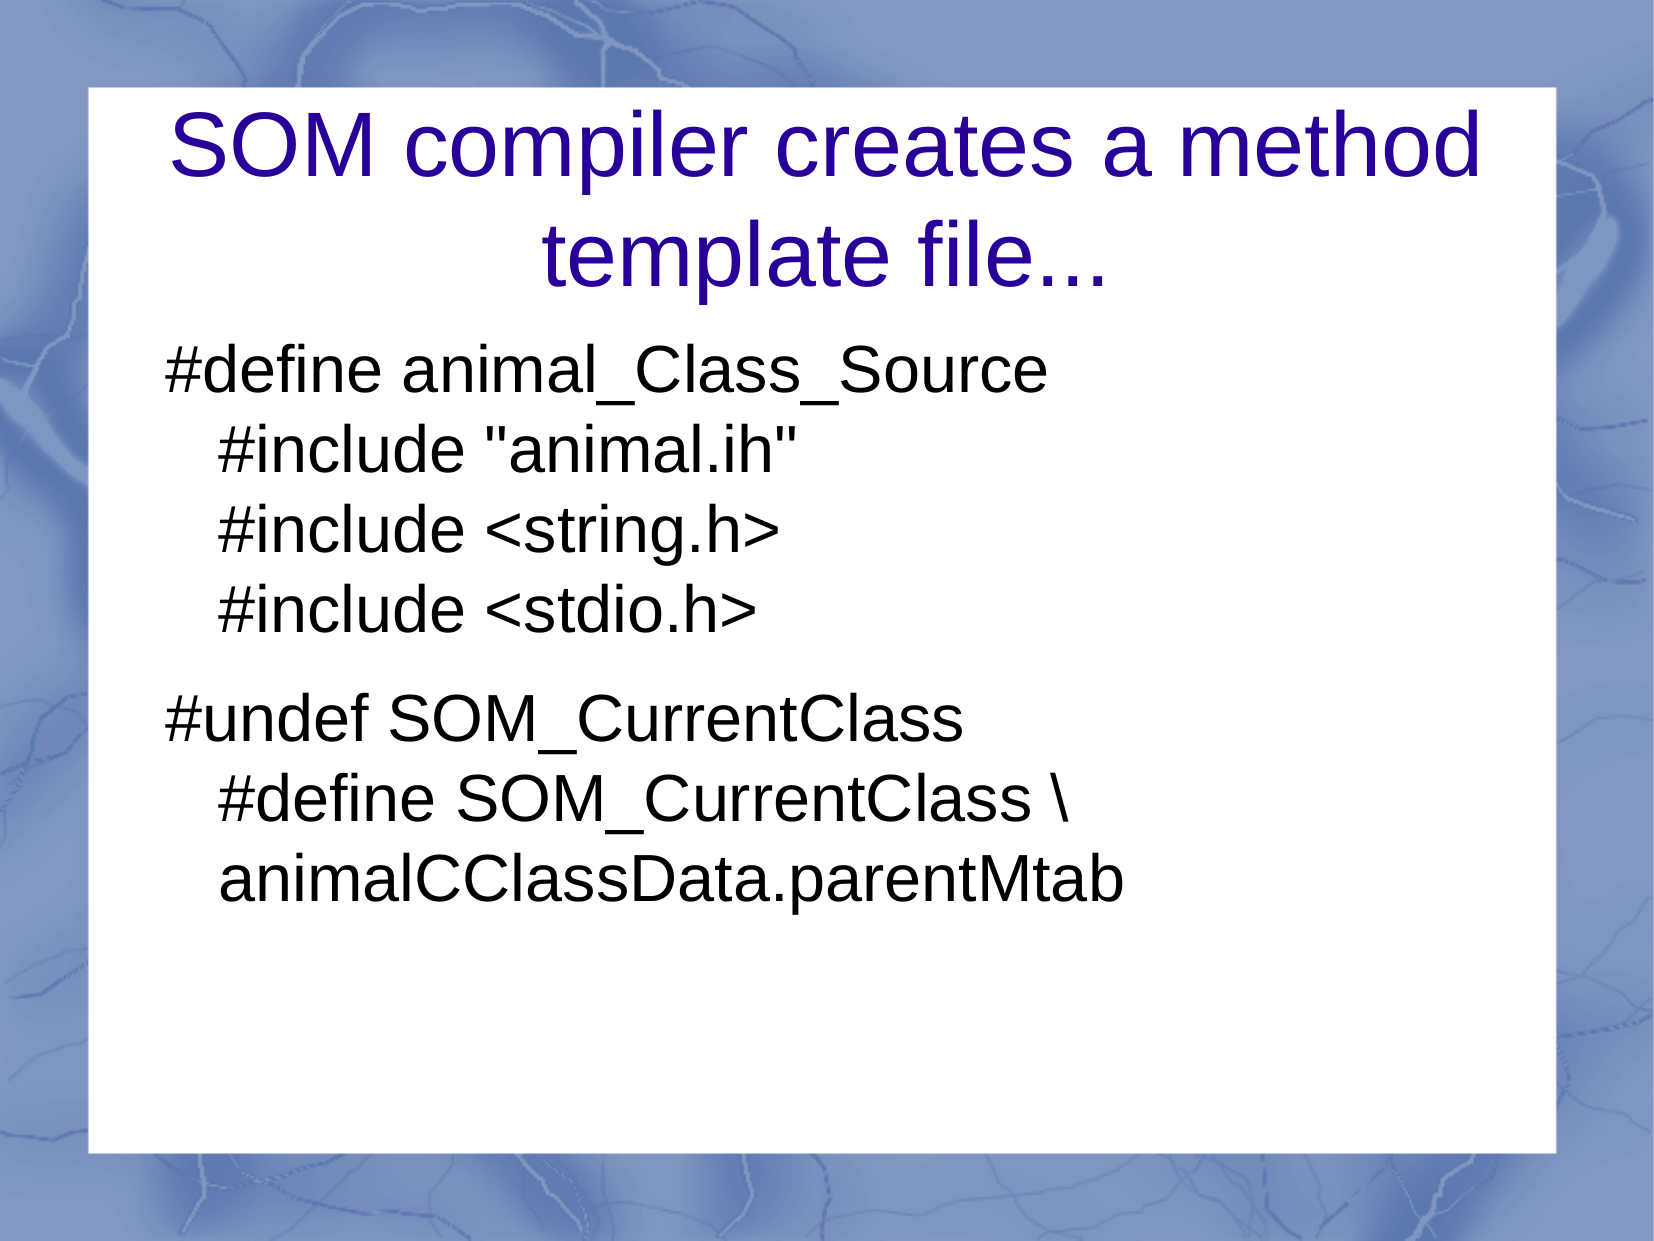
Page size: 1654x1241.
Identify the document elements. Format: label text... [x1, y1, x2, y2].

list #define animal_Class_Source #include "animal.ih" #include <string.h> #include <stdio.h> #undef SOM_CurrentClass #define SOM_CurrentClass \ animalCClassData.parentMtab [147, 325, 1506, 1031]
picture [0, 0, 1654, 1241]
title SOM compiler creates a method template file... [118, 84, 1536, 305]
